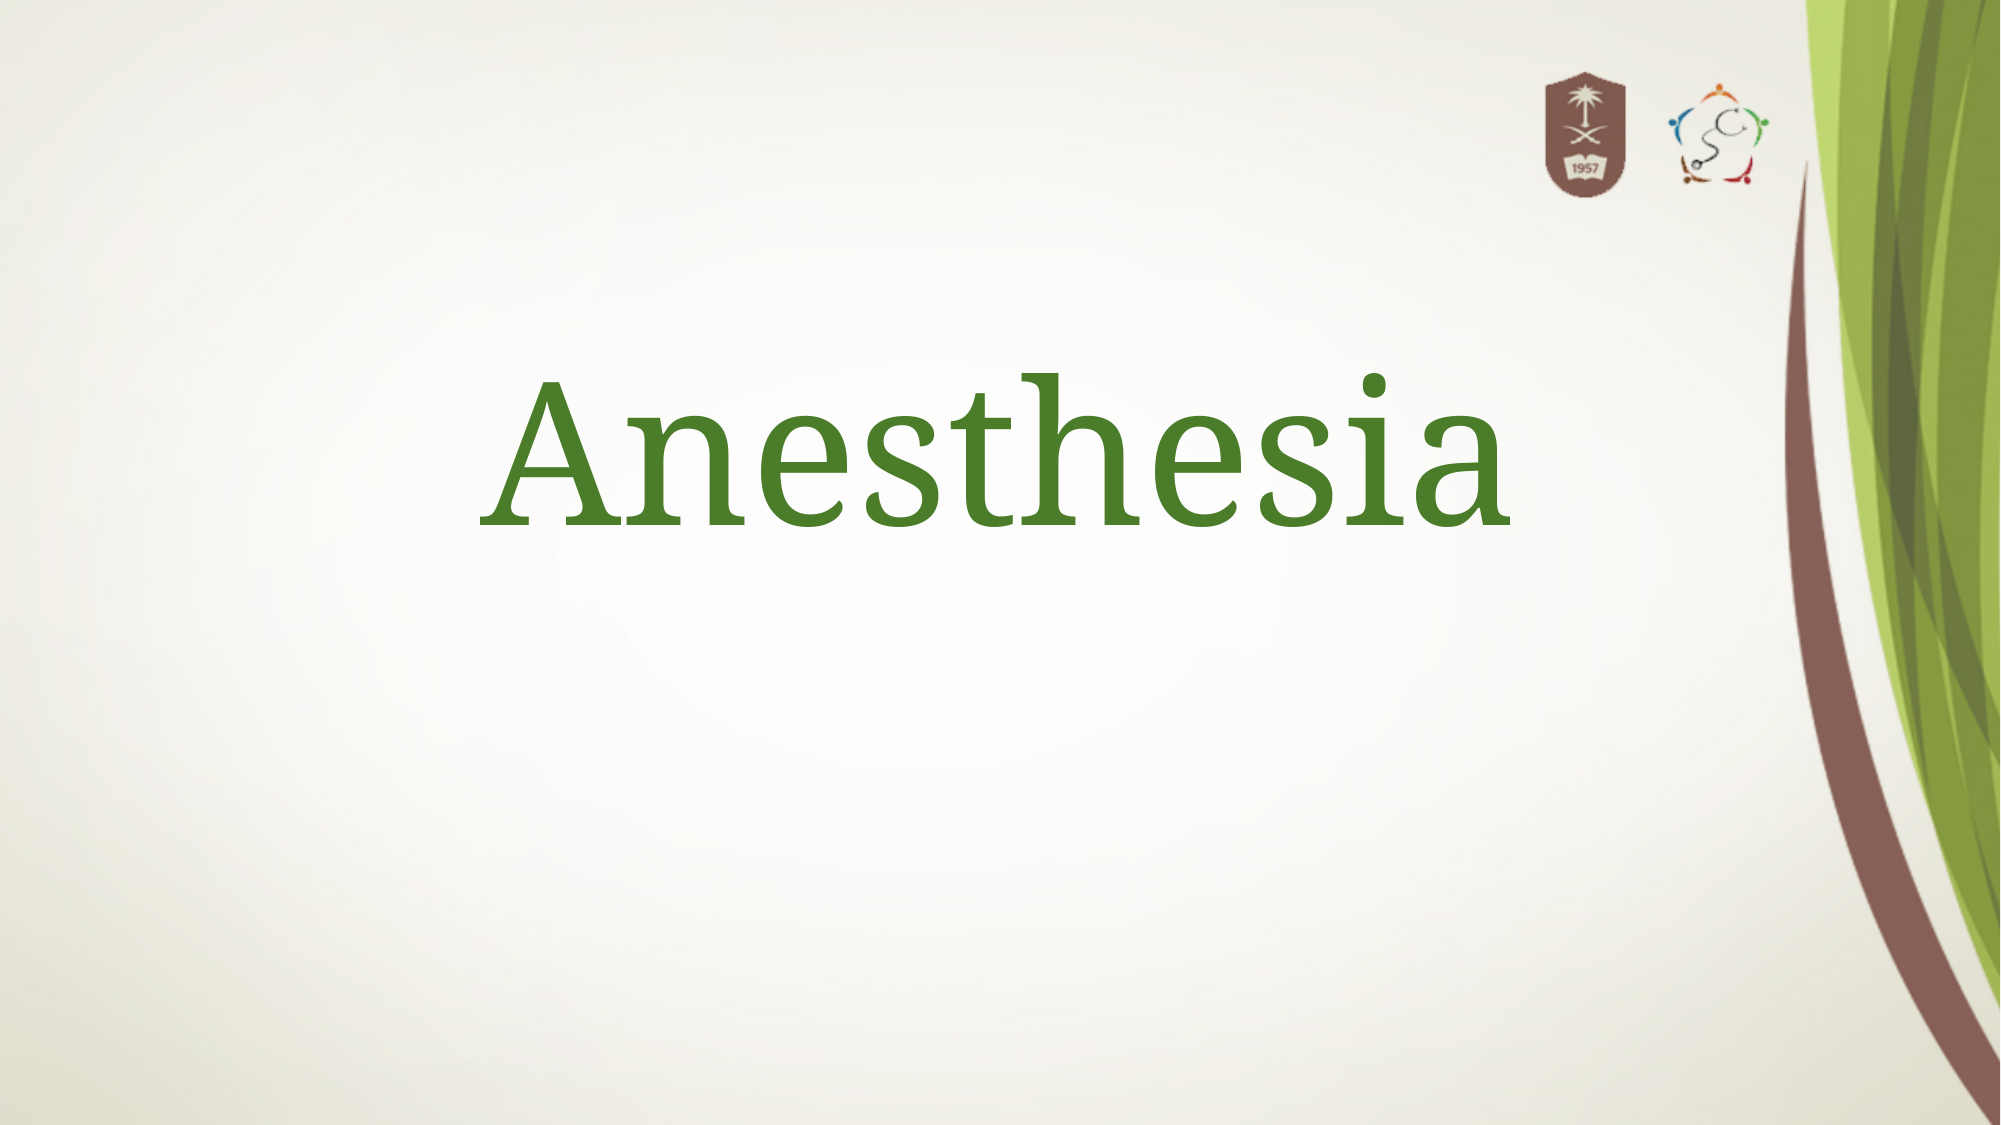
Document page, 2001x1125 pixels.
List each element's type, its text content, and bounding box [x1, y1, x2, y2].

title Anesthesia [249, 184, 1750, 576]
picture [0, 0, 2001, 1125]
